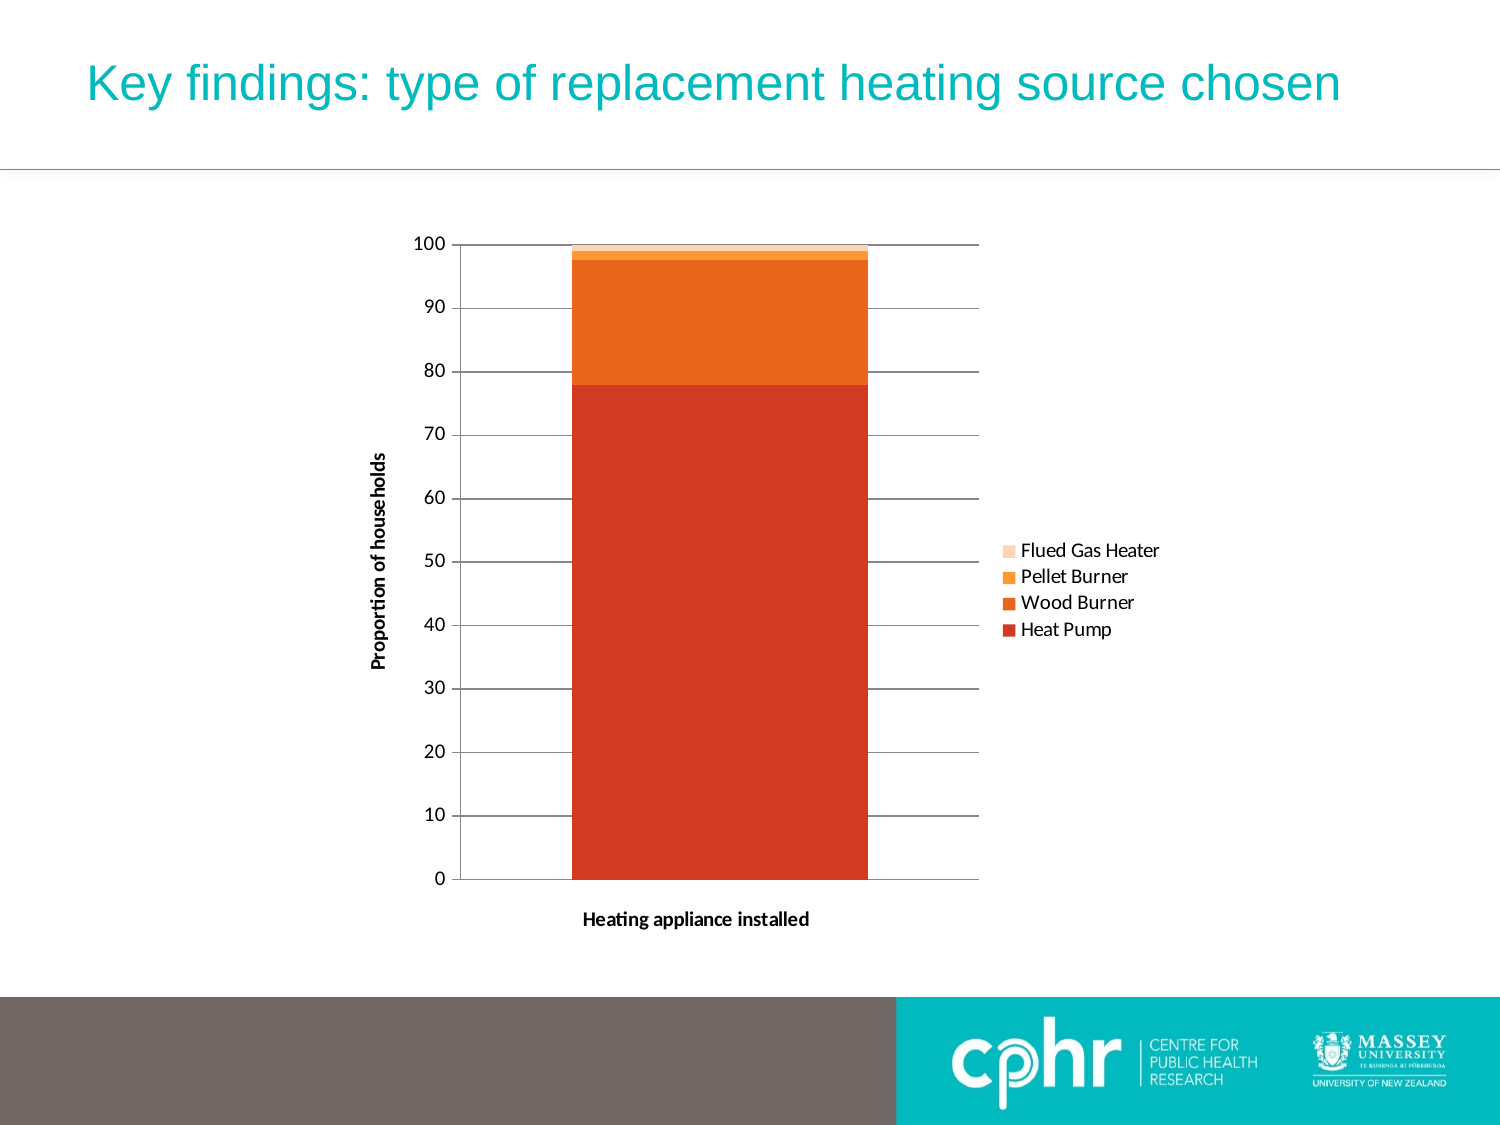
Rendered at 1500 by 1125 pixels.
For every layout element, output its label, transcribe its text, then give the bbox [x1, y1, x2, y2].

title Key findings: type of replacement heating source chosen [68, 43, 1360, 162]
chart [336, 219, 1181, 963]
picture [0, 997, 1500, 1125]
